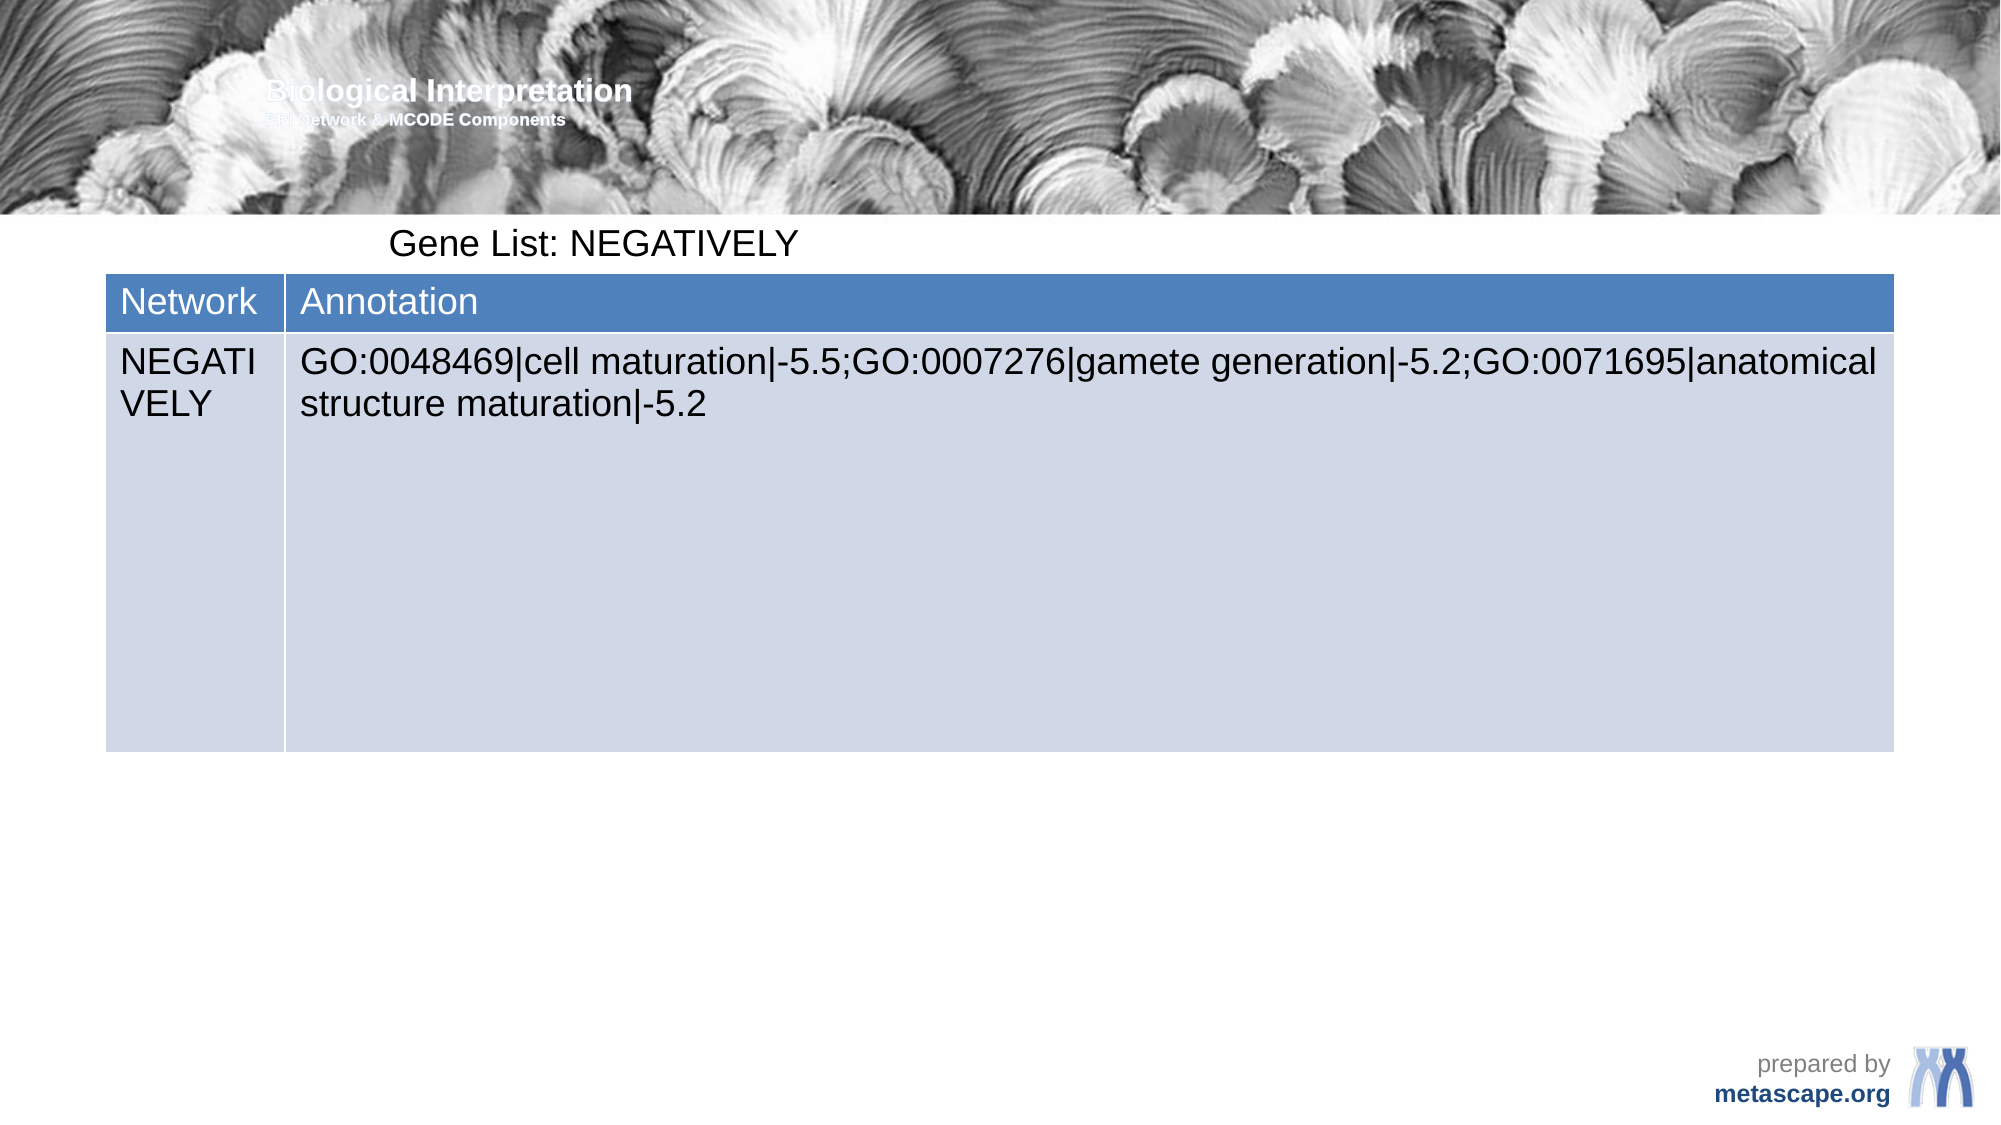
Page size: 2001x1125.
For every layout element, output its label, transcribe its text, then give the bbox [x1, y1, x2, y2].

picture [0, 0, 2001, 1125]
text_box Gene List: NEGATIVELY [373, 211, 1647, 272]
table_cell NEGATIVELY [106, 334, 284, 752]
title Biological Interpretation PPI Network & MCODE Components [249, 61, 1600, 137]
table_header Network [106, 274, 284, 332]
table_cell GO:0048469|cell maturation|-5.5;GO:0007276|gamete generation|-5.2;GO:0071695|anatomical structure maturation|-5.2 [286, 334, 1894, 752]
table_header Annotation [286, 274, 1894, 332]
